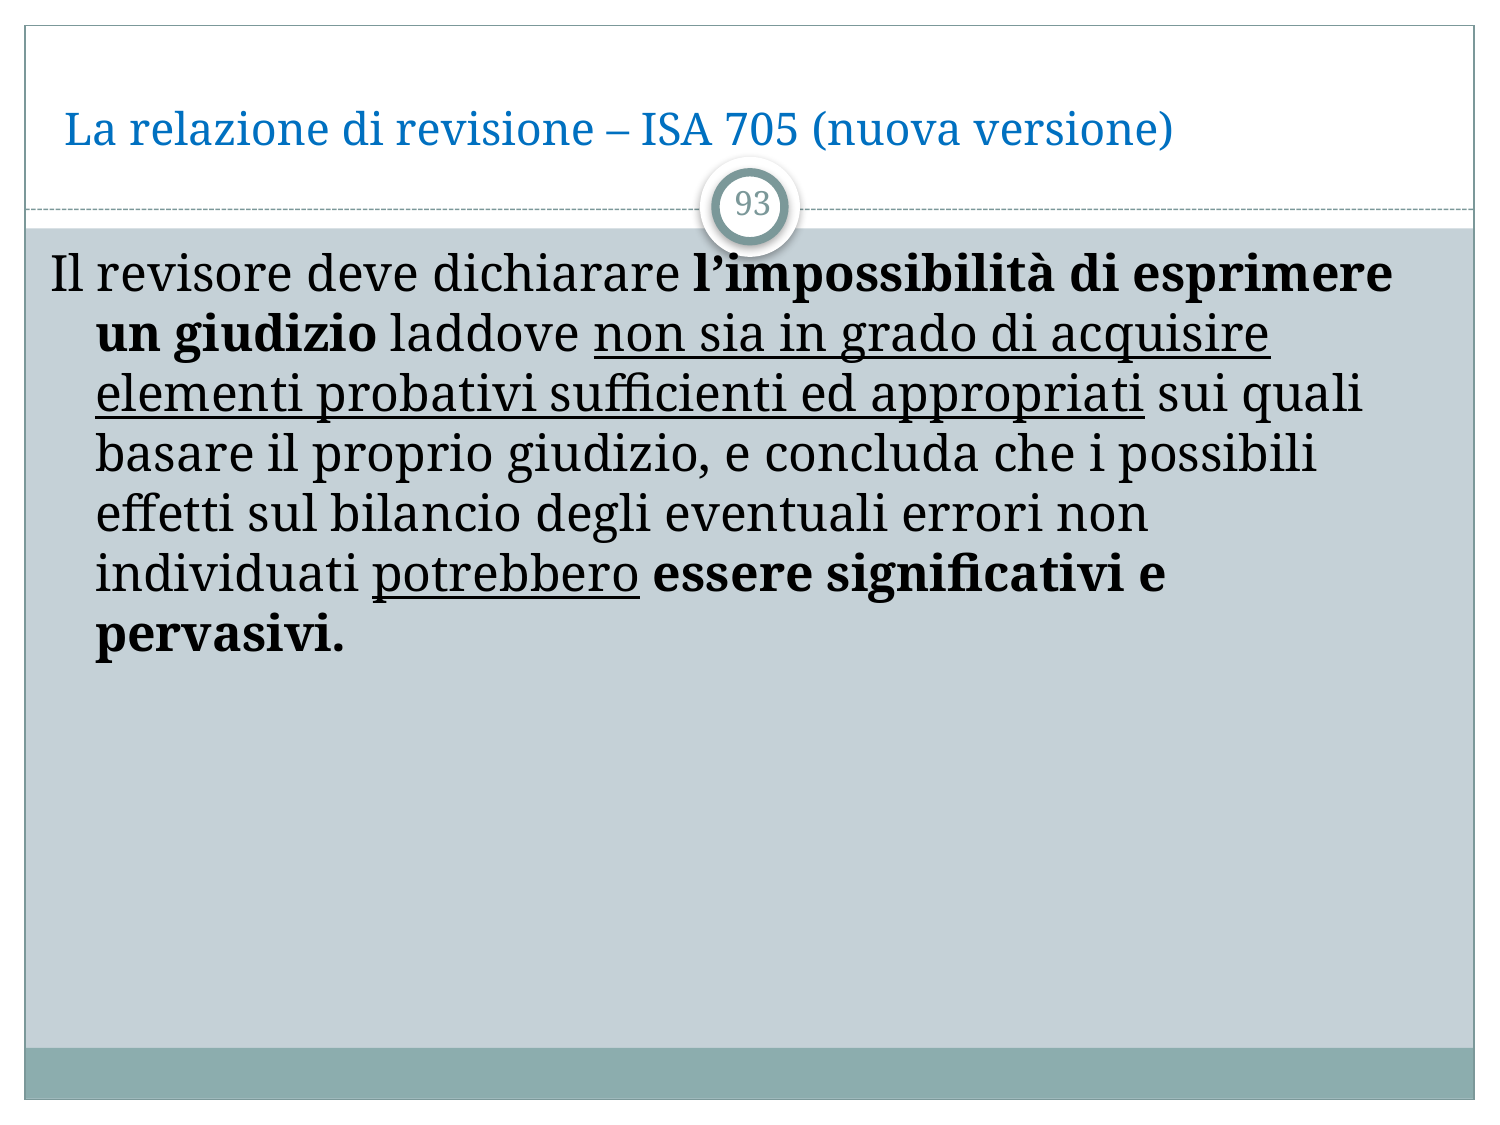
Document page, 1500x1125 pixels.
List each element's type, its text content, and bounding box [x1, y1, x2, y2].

slide_number 93 [715, 168, 791, 241]
list Il revisore deve dichiarare l’impossibilità di esprimere un giudizio laddove non sia in grado di acquisire elementi probativi sufficienti ed appropriati sui quali basare il proprio giudizio, e concluda che i possibili effetti sul bilancio degli eventuali errori non individuati potrebbero essere significativi e pervasivi. [35, 234, 1431, 985]
title La relazione di revisione – ISA 705 (nuova versione) [49, 37, 1450, 162]
